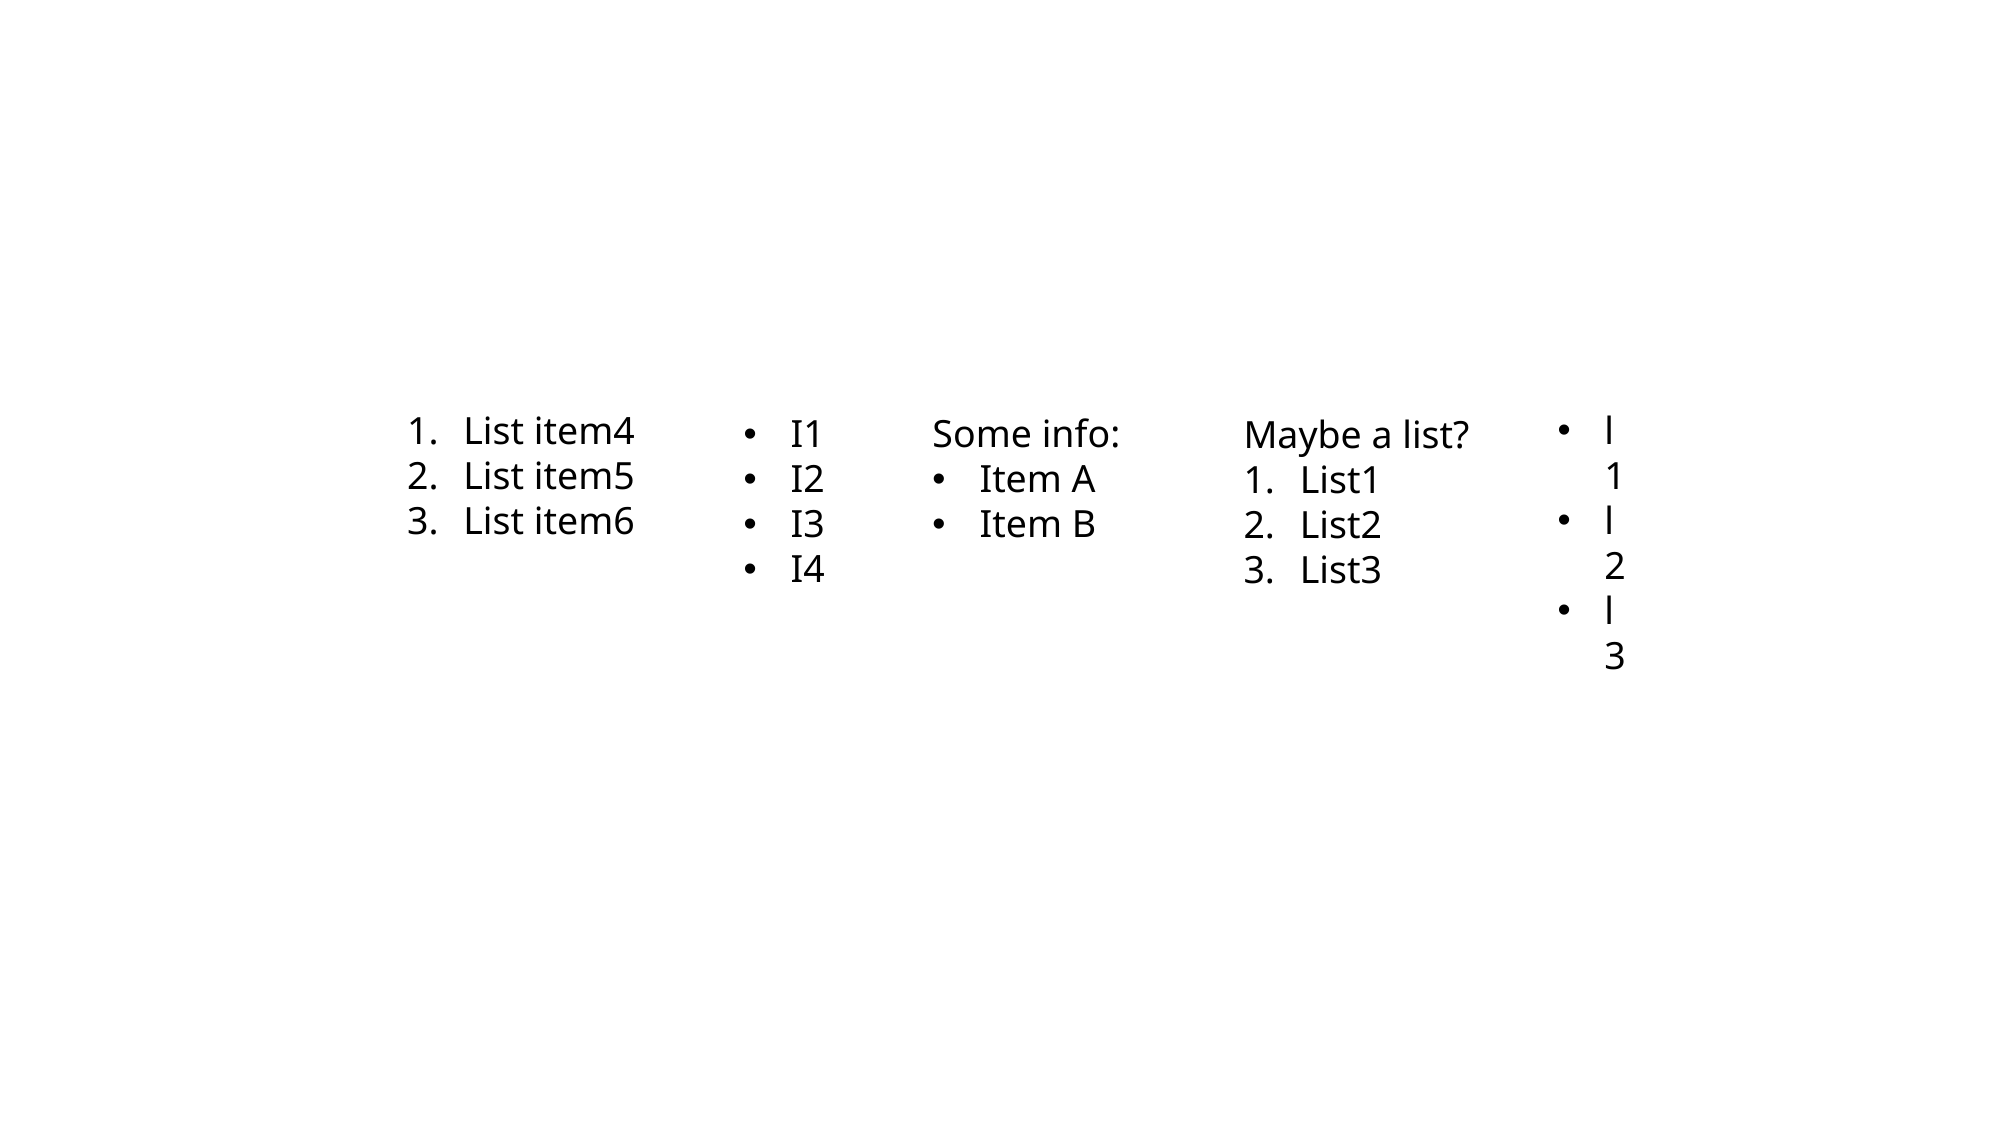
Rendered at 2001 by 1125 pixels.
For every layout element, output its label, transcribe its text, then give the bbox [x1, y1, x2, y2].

text_box Maybe a list? List1 List2 List3 [1228, 403, 1485, 599]
text_box I1 I2 I3 I4 [728, 403, 840, 598]
text_box List item4 List item5 List item6 [392, 399, 650, 550]
text_box Some info: Item A Item B [917, 403, 1136, 553]
text_box l1 l2 l3 [1542, 399, 1651, 685]
